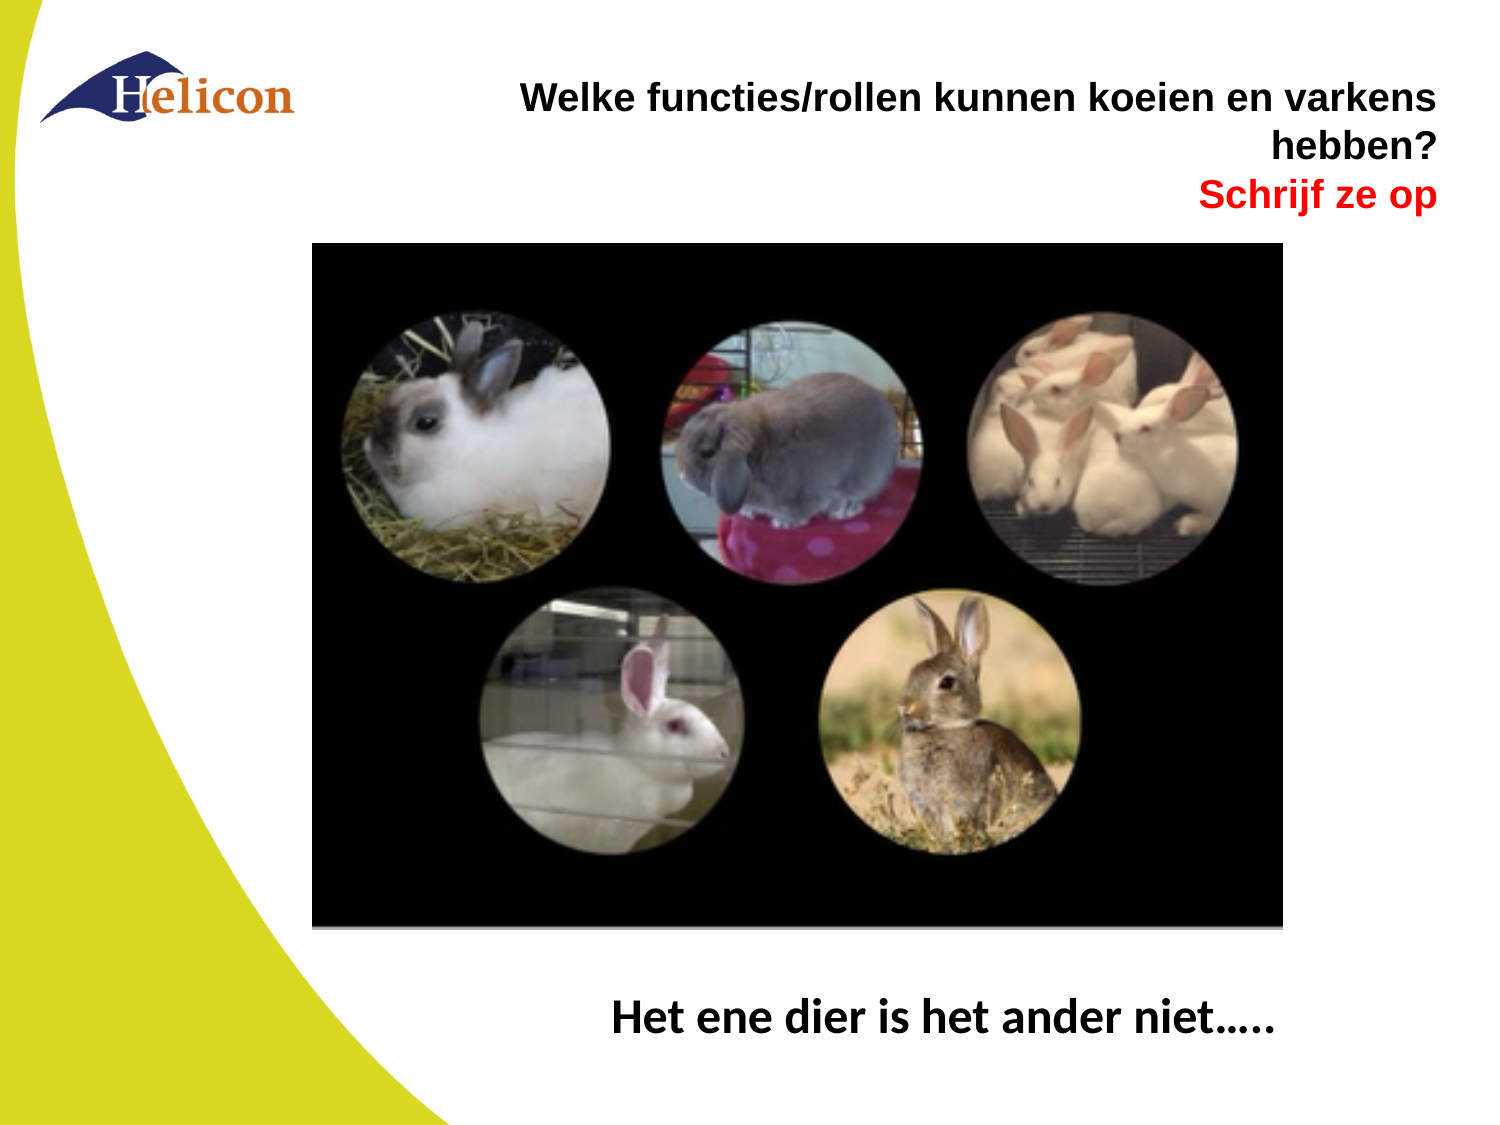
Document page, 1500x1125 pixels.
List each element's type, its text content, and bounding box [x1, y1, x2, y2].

text_box Het ene dier is het ander niet….. [596, 975, 1355, 1051]
picture [0, 0, 1500, 1125]
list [312, 243, 1284, 930]
title Welke functies/rollen kunnen koeien en varkens hebben? Schrijf ze op [395, 62, 1454, 274]
